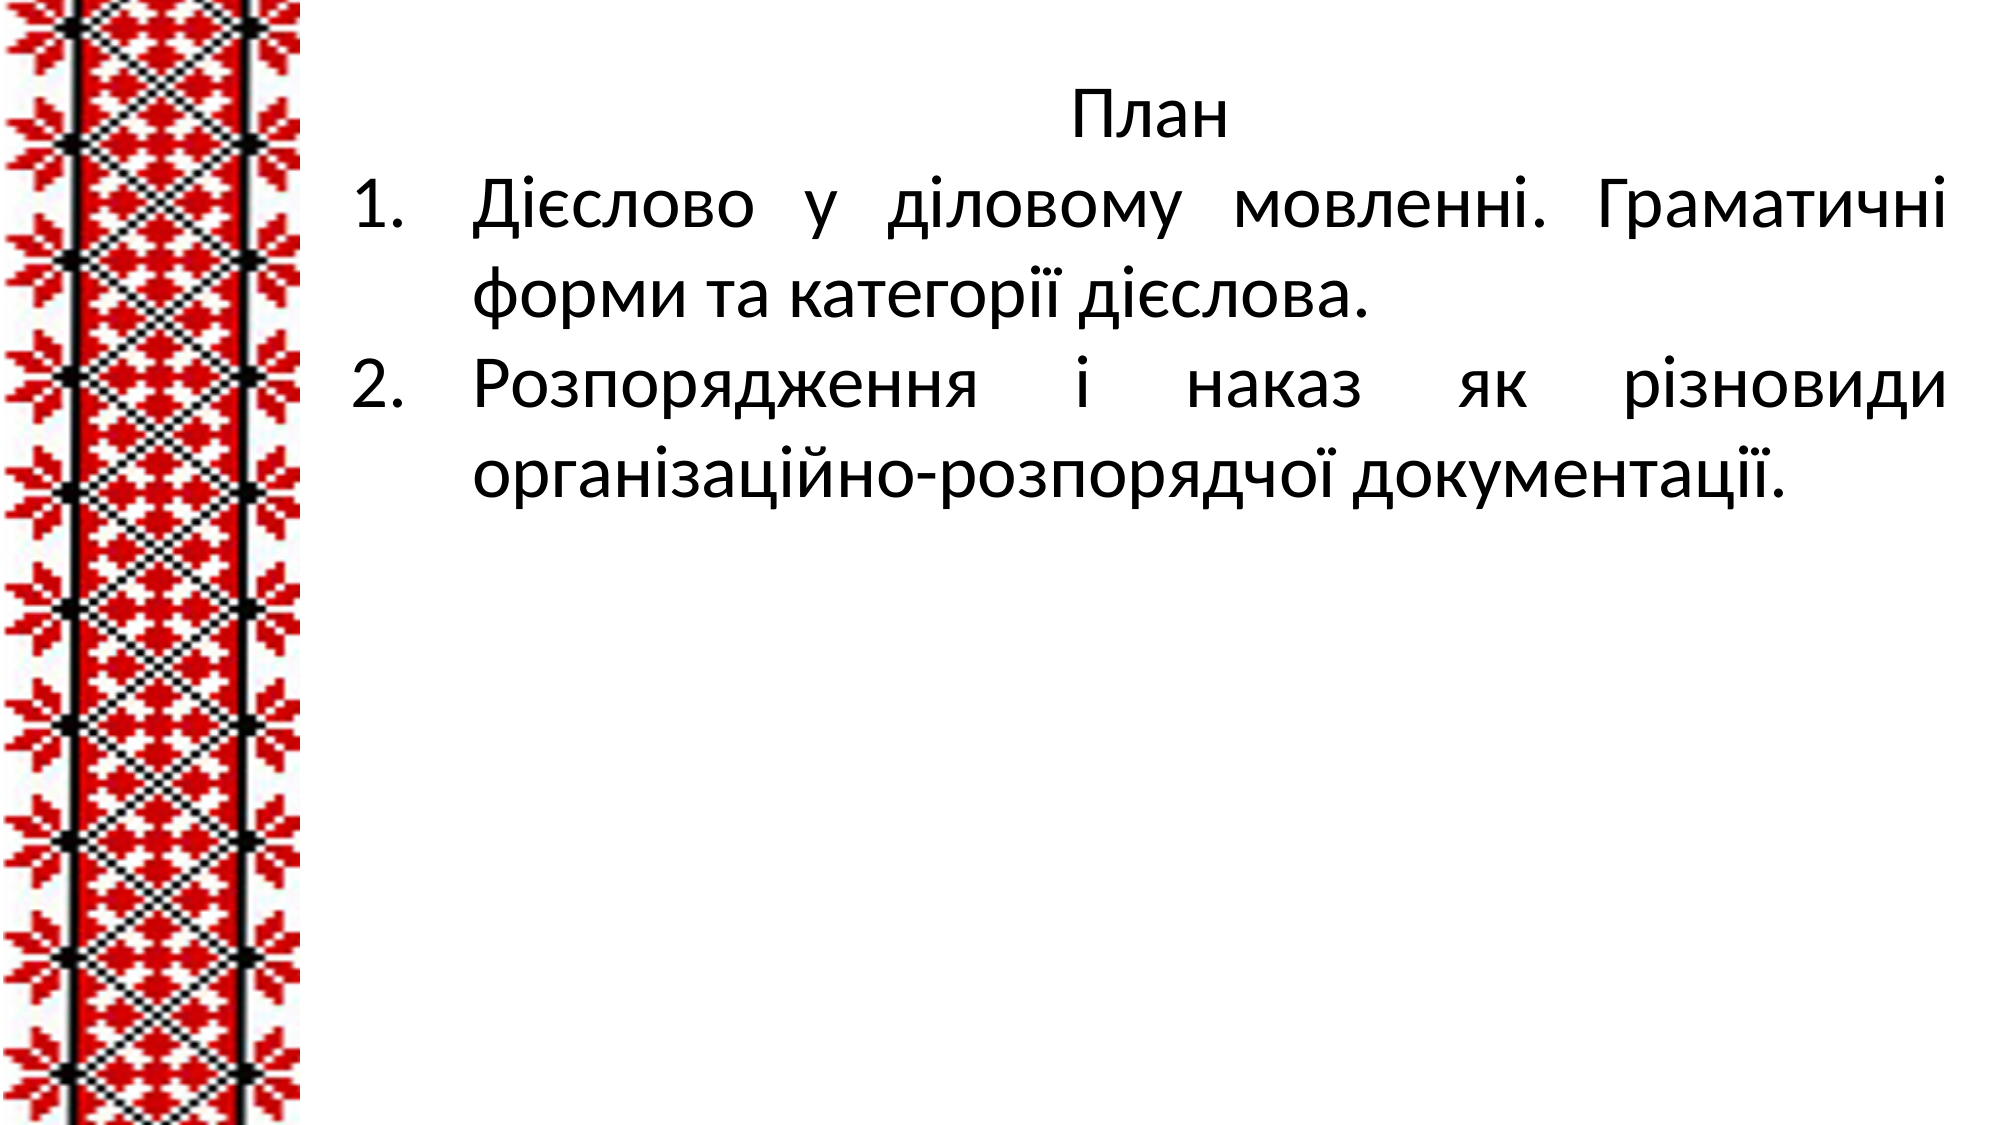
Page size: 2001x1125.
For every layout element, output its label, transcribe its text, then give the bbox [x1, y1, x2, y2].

text_box План Дієслово у діловому мовленні. Граматичні форми та категорії дієслова. Розпорядження і наказ як різновиди організаційно-розпорядчої документації. [335, 55, 1965, 520]
picture [3, 0, 300, 1125]
